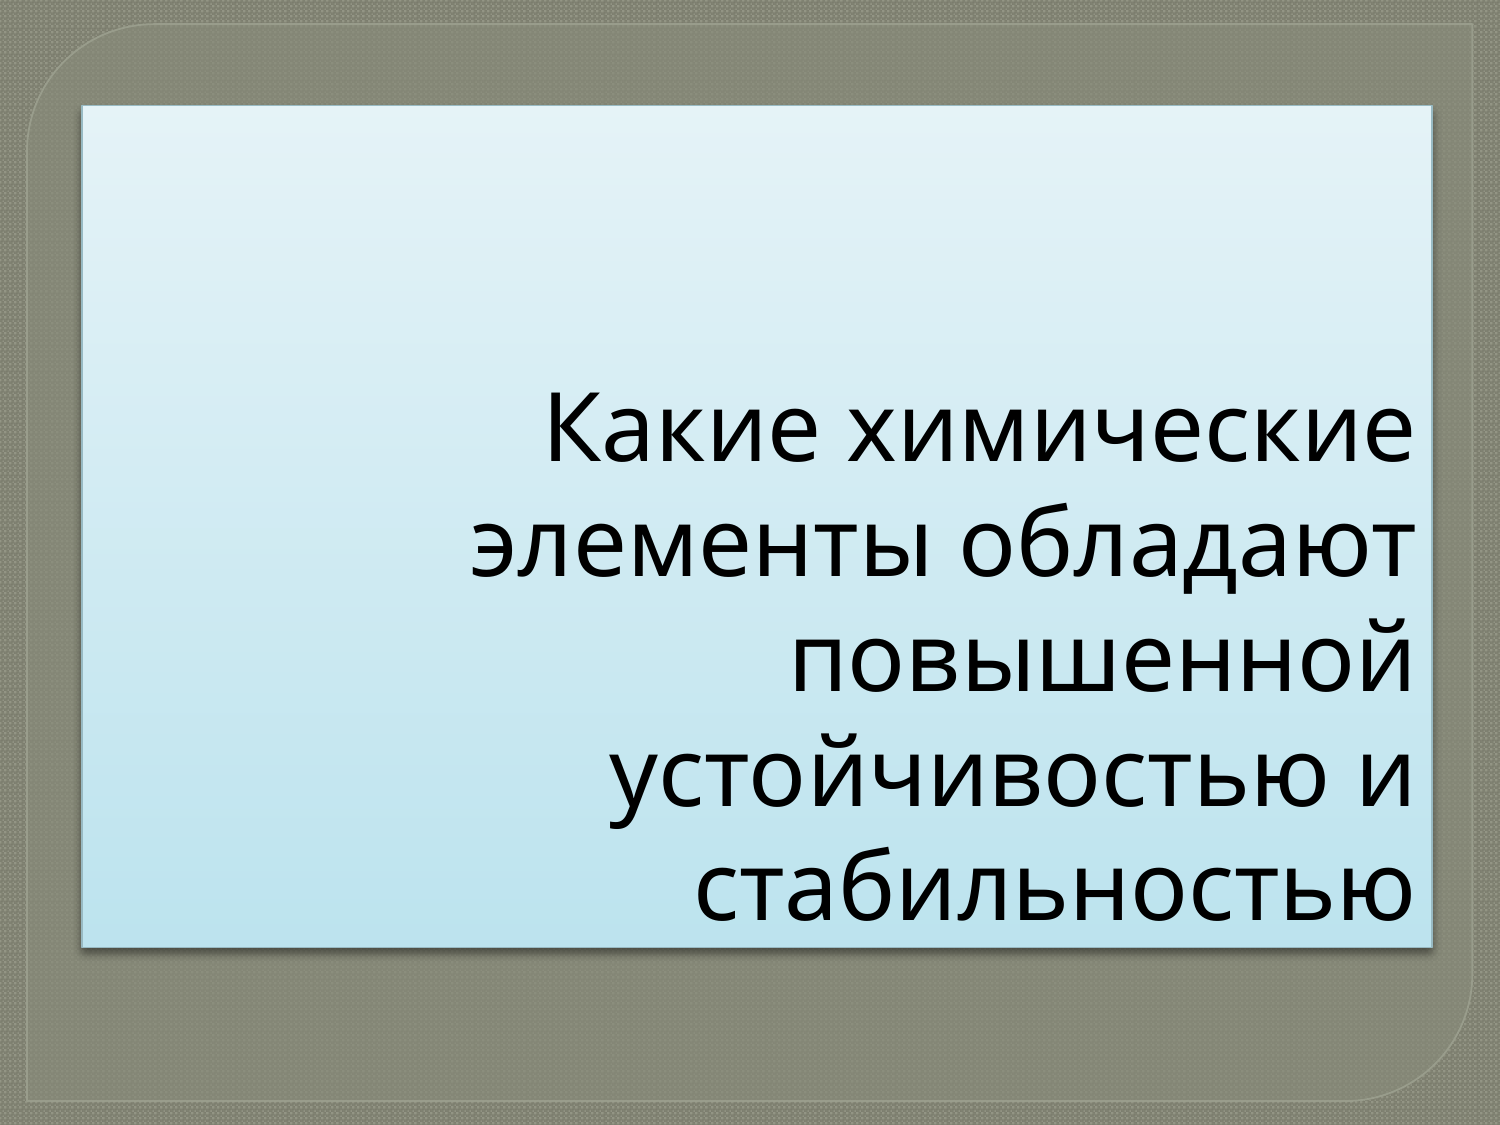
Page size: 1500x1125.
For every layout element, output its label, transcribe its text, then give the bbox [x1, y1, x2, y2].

title Какие химические элементы обладают повышенной устойчивостью и стабильностью [81, 105, 1433, 948]
